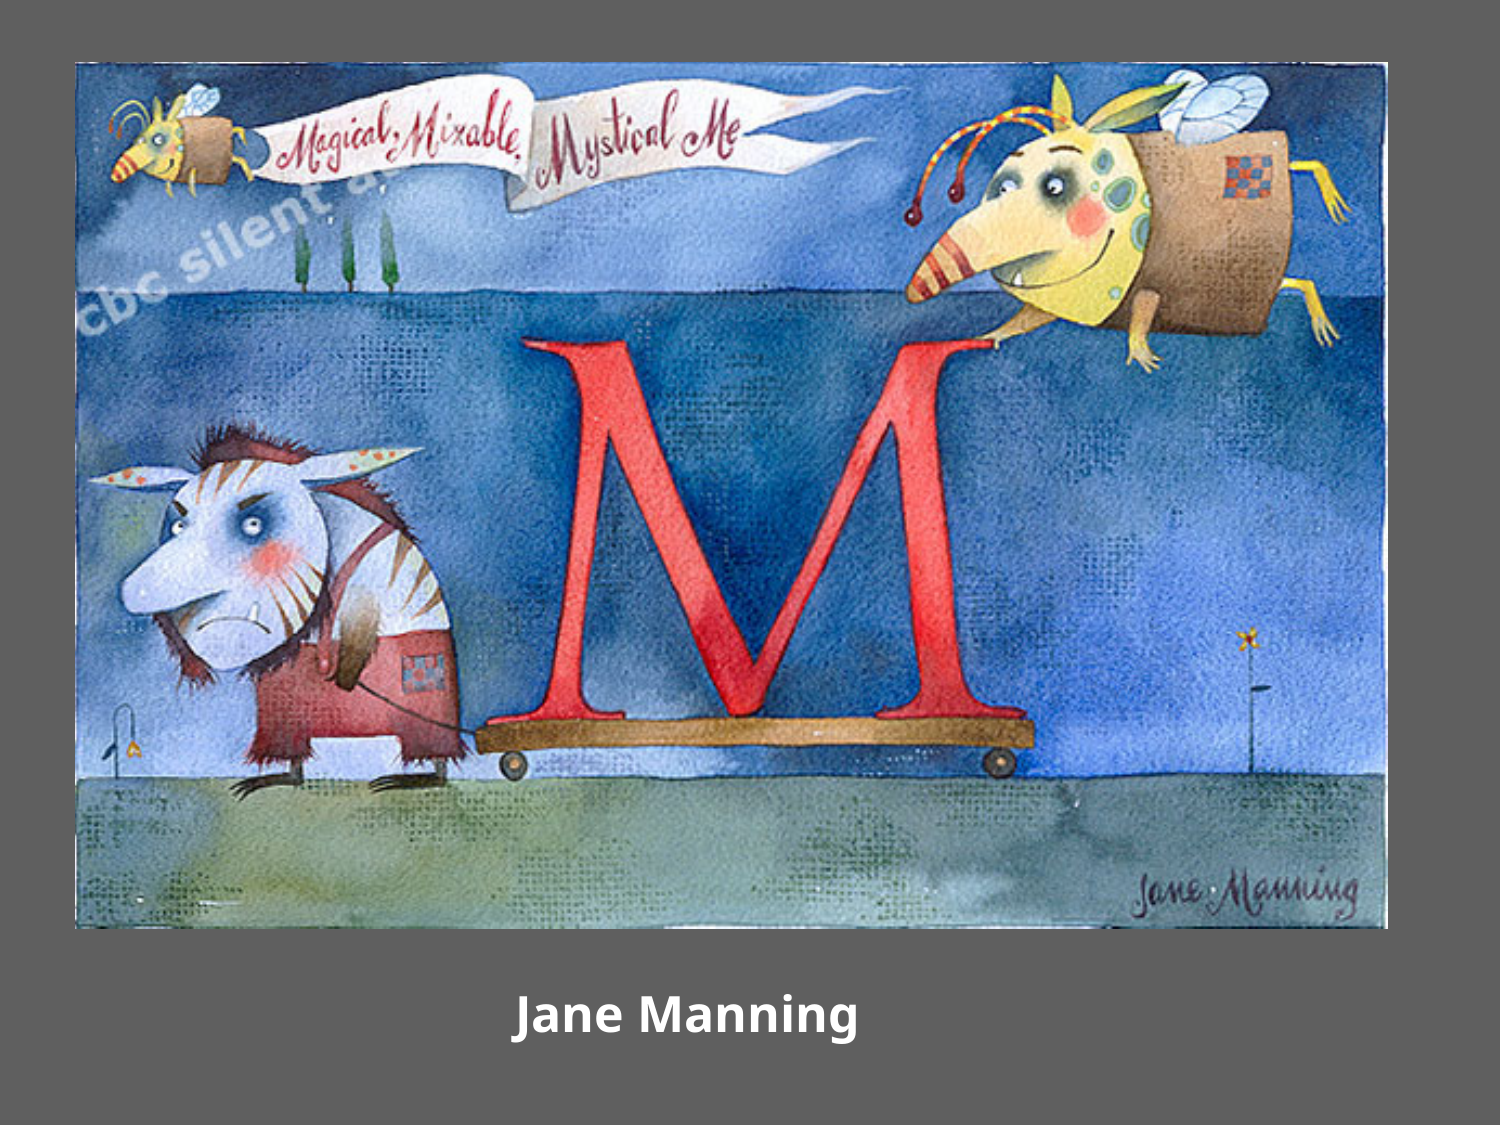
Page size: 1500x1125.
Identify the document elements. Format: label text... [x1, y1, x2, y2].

picture [74, 62, 1388, 930]
text_box Jane Manning [399, 974, 975, 1050]
